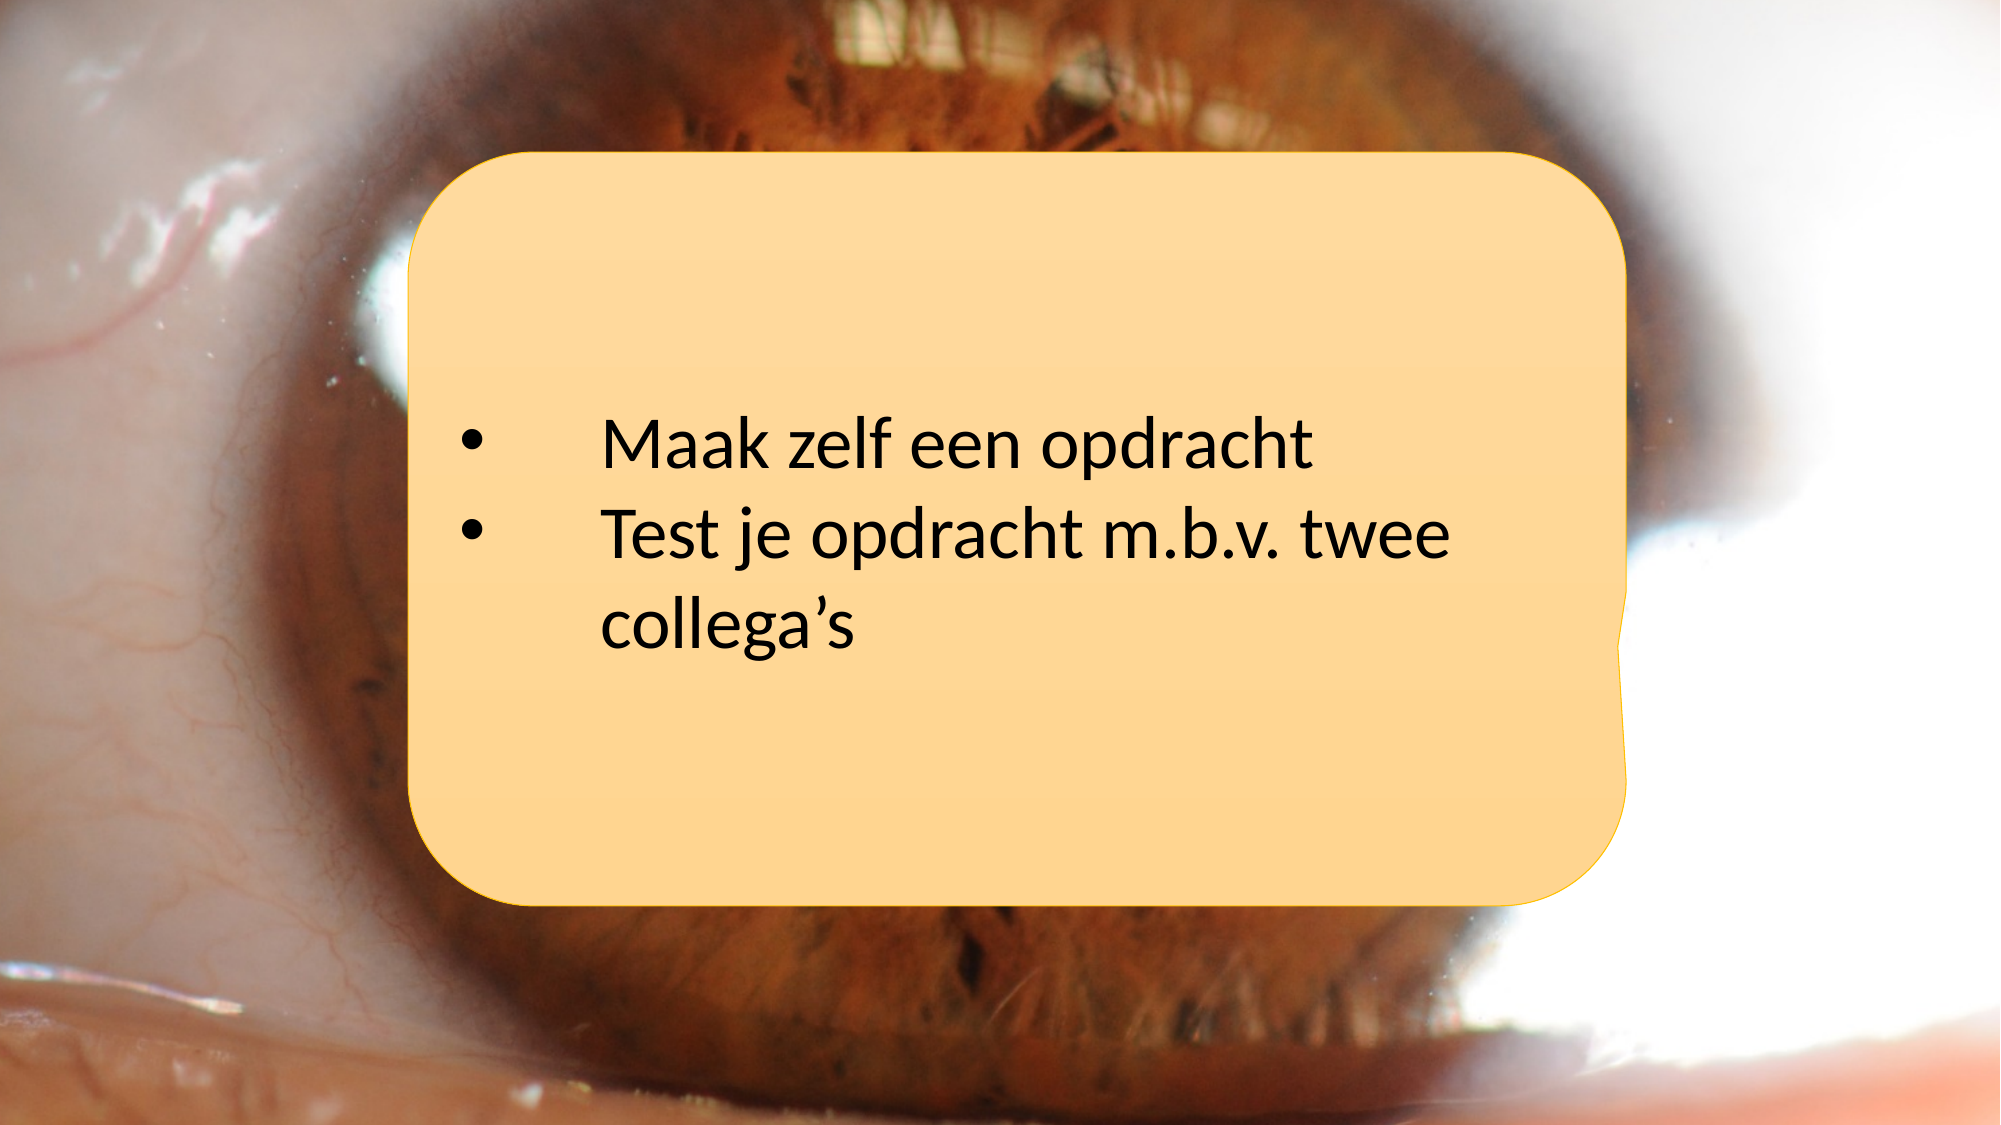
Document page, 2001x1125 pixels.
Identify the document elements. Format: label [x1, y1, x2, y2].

list [501, 392, 1480, 666]
picture [0, 0, 2000, 1125]
